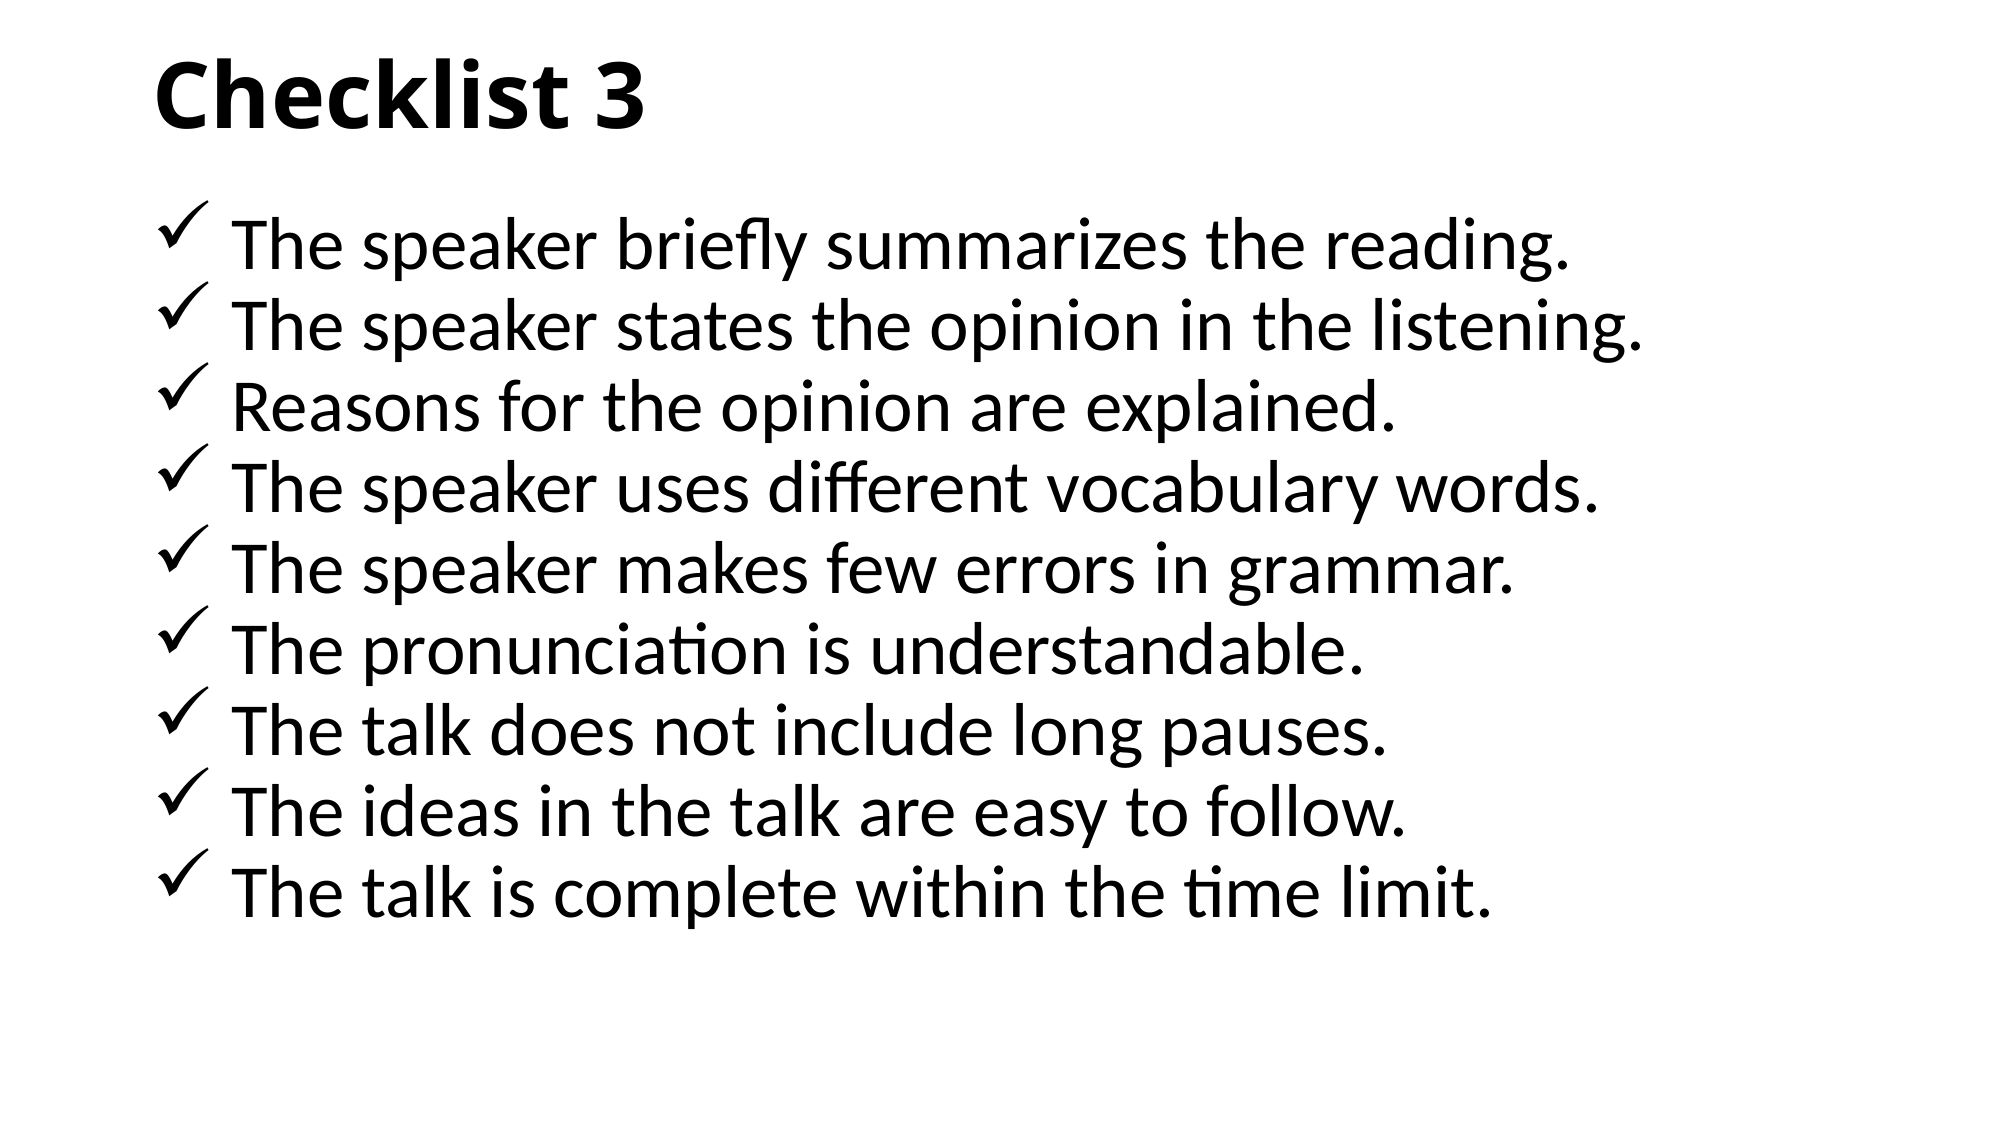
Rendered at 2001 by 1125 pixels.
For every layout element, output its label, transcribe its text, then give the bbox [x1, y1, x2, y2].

list The speaker briefly summarizes the reading. The speaker states the opinion in the listening. Reasons for the opinion are explained. The speaker uses different vocabulary words. The speaker makes few errors in grammar. The pronunciation is understandable. The talk does not include long pauses. The ideas in the talk are easy to follow. The talk is complete within the time limit. [137, 197, 1863, 1039]
title Checklist 3 [137, 0, 1863, 197]
